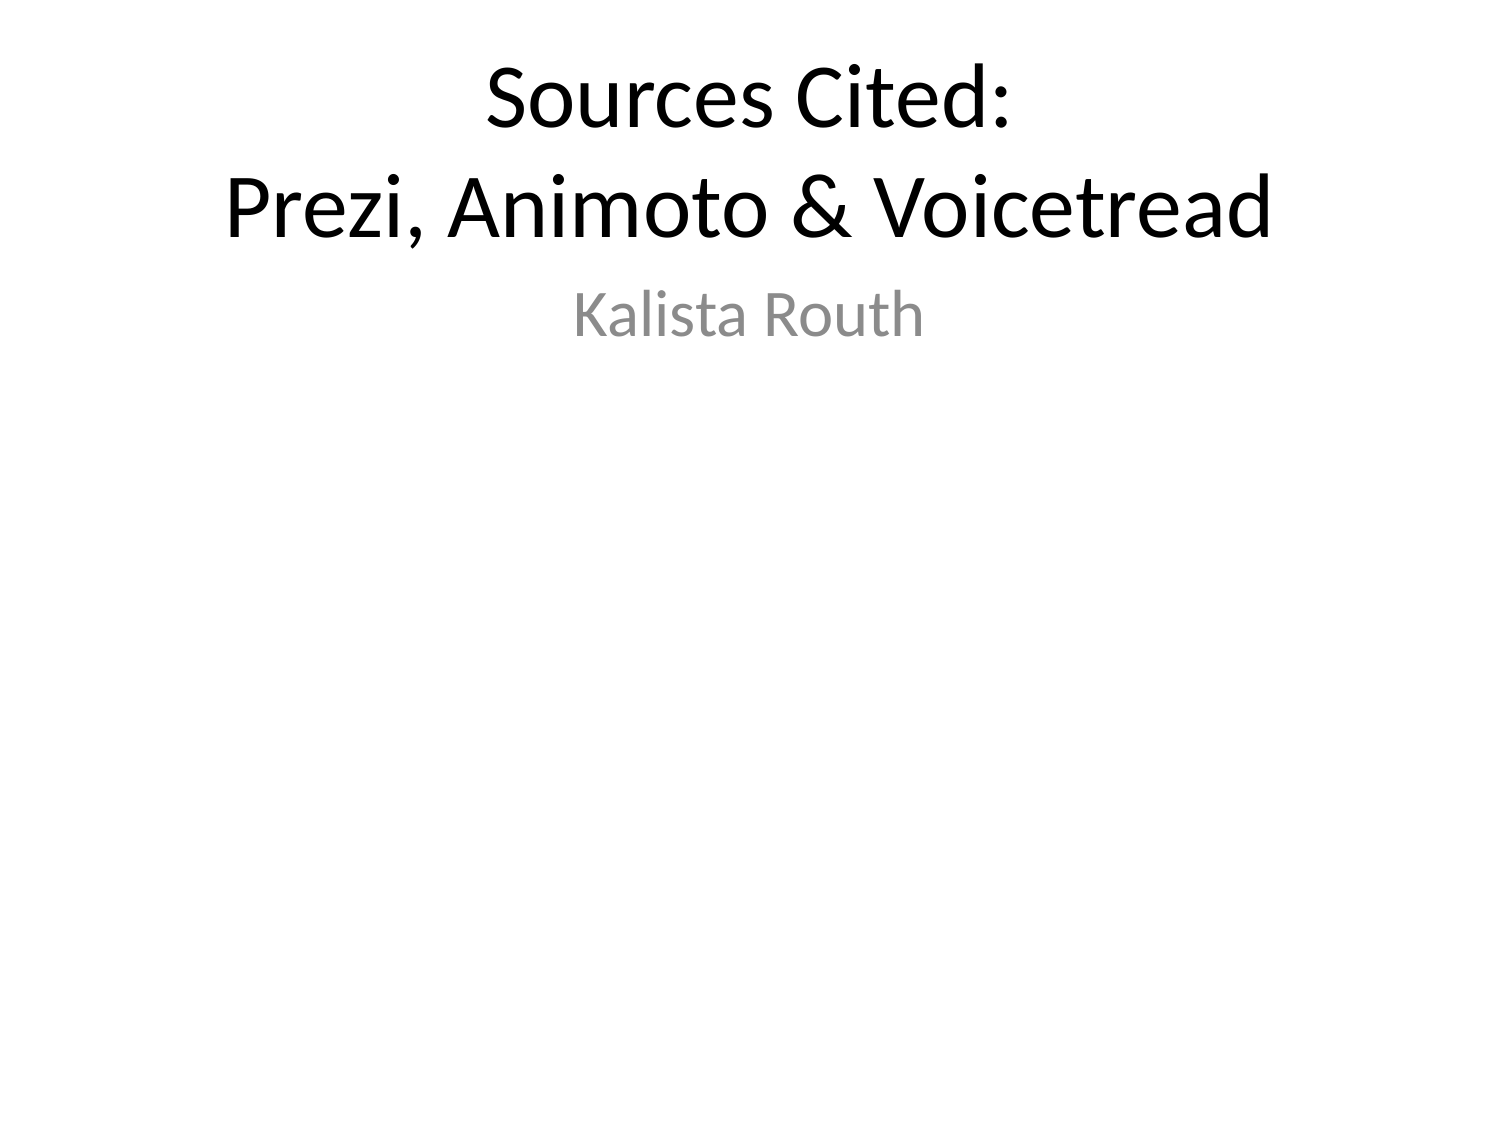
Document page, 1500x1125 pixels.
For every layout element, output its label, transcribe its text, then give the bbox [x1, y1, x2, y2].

subtitle Kalista Routh [225, 262, 1275, 363]
title Sources Cited: Prezi, Animoto & Voicetread [112, 24, 1388, 267]
